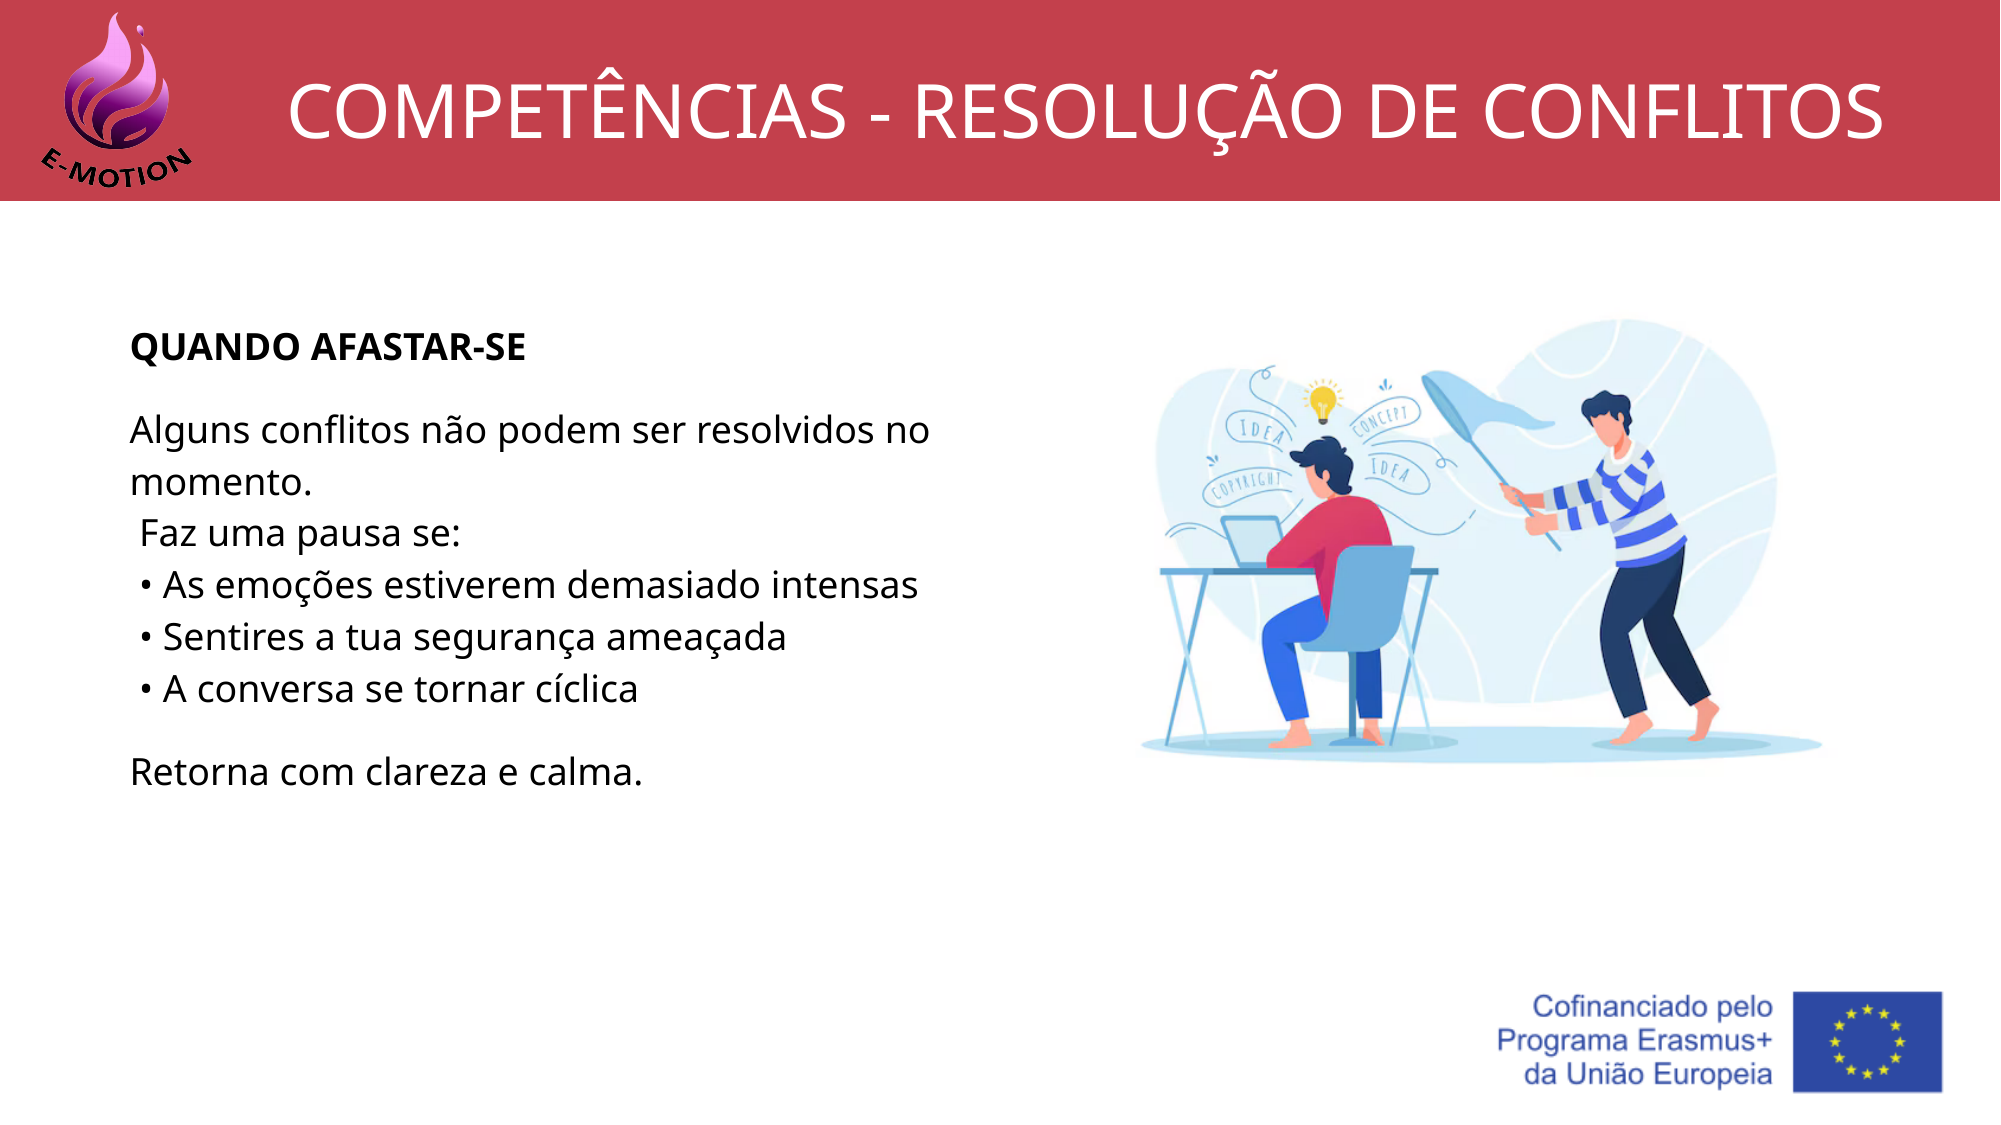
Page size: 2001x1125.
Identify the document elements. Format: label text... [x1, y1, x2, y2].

text_box COMPETÊNCIAS - RESOLUÇÃO DE CONFLITOS [257, 56, 1903, 198]
text_box QUANDO AFASTAR-SE Alguns conflitos não podem ser resolvidos no momento. Faz uma pausa se: • As emoções estiverem demasiado intensas • Sentires a tua segurança ameaçada • A conversa se tornar cíclica Retorna com clareza e calma. [114, 308, 1128, 877]
picture [1396, 955, 2000, 1125]
picture [1041, 246, 1918, 831]
picture [0, 0, 253, 247]
